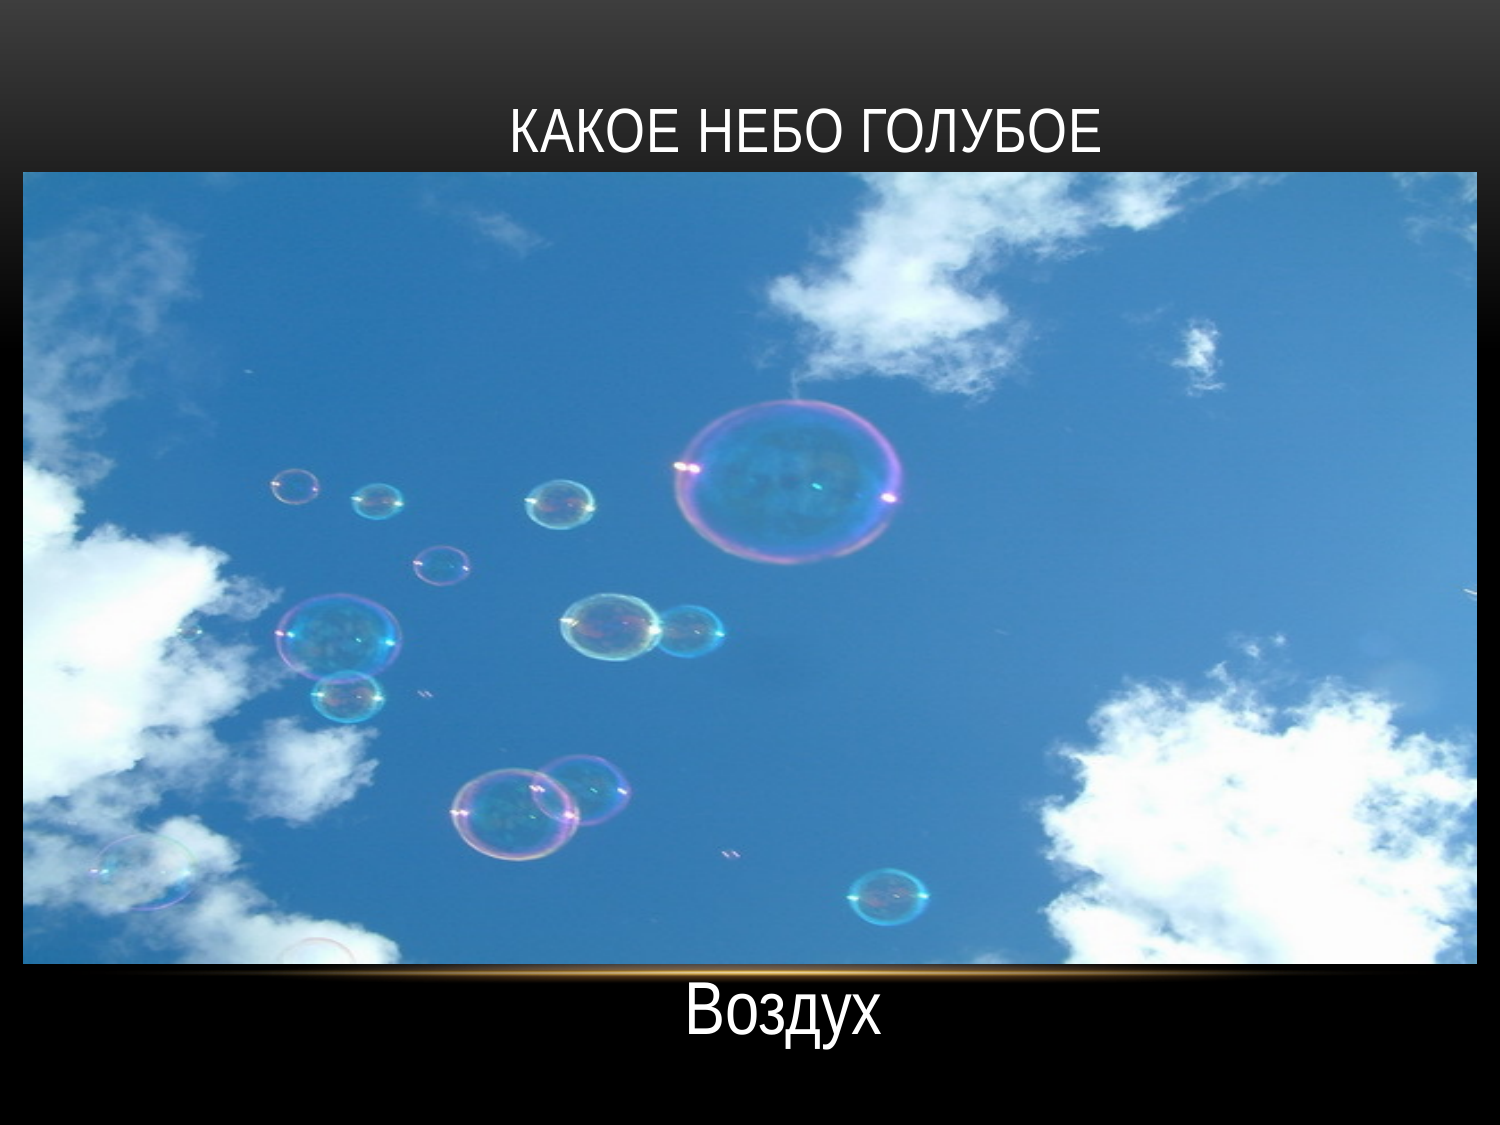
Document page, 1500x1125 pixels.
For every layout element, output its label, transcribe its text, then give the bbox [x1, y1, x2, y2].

title Какое небо голубое [202, 33, 1412, 172]
text_box Воздух [608, 978, 960, 1057]
picture [0, 0, 1500, 1125]
